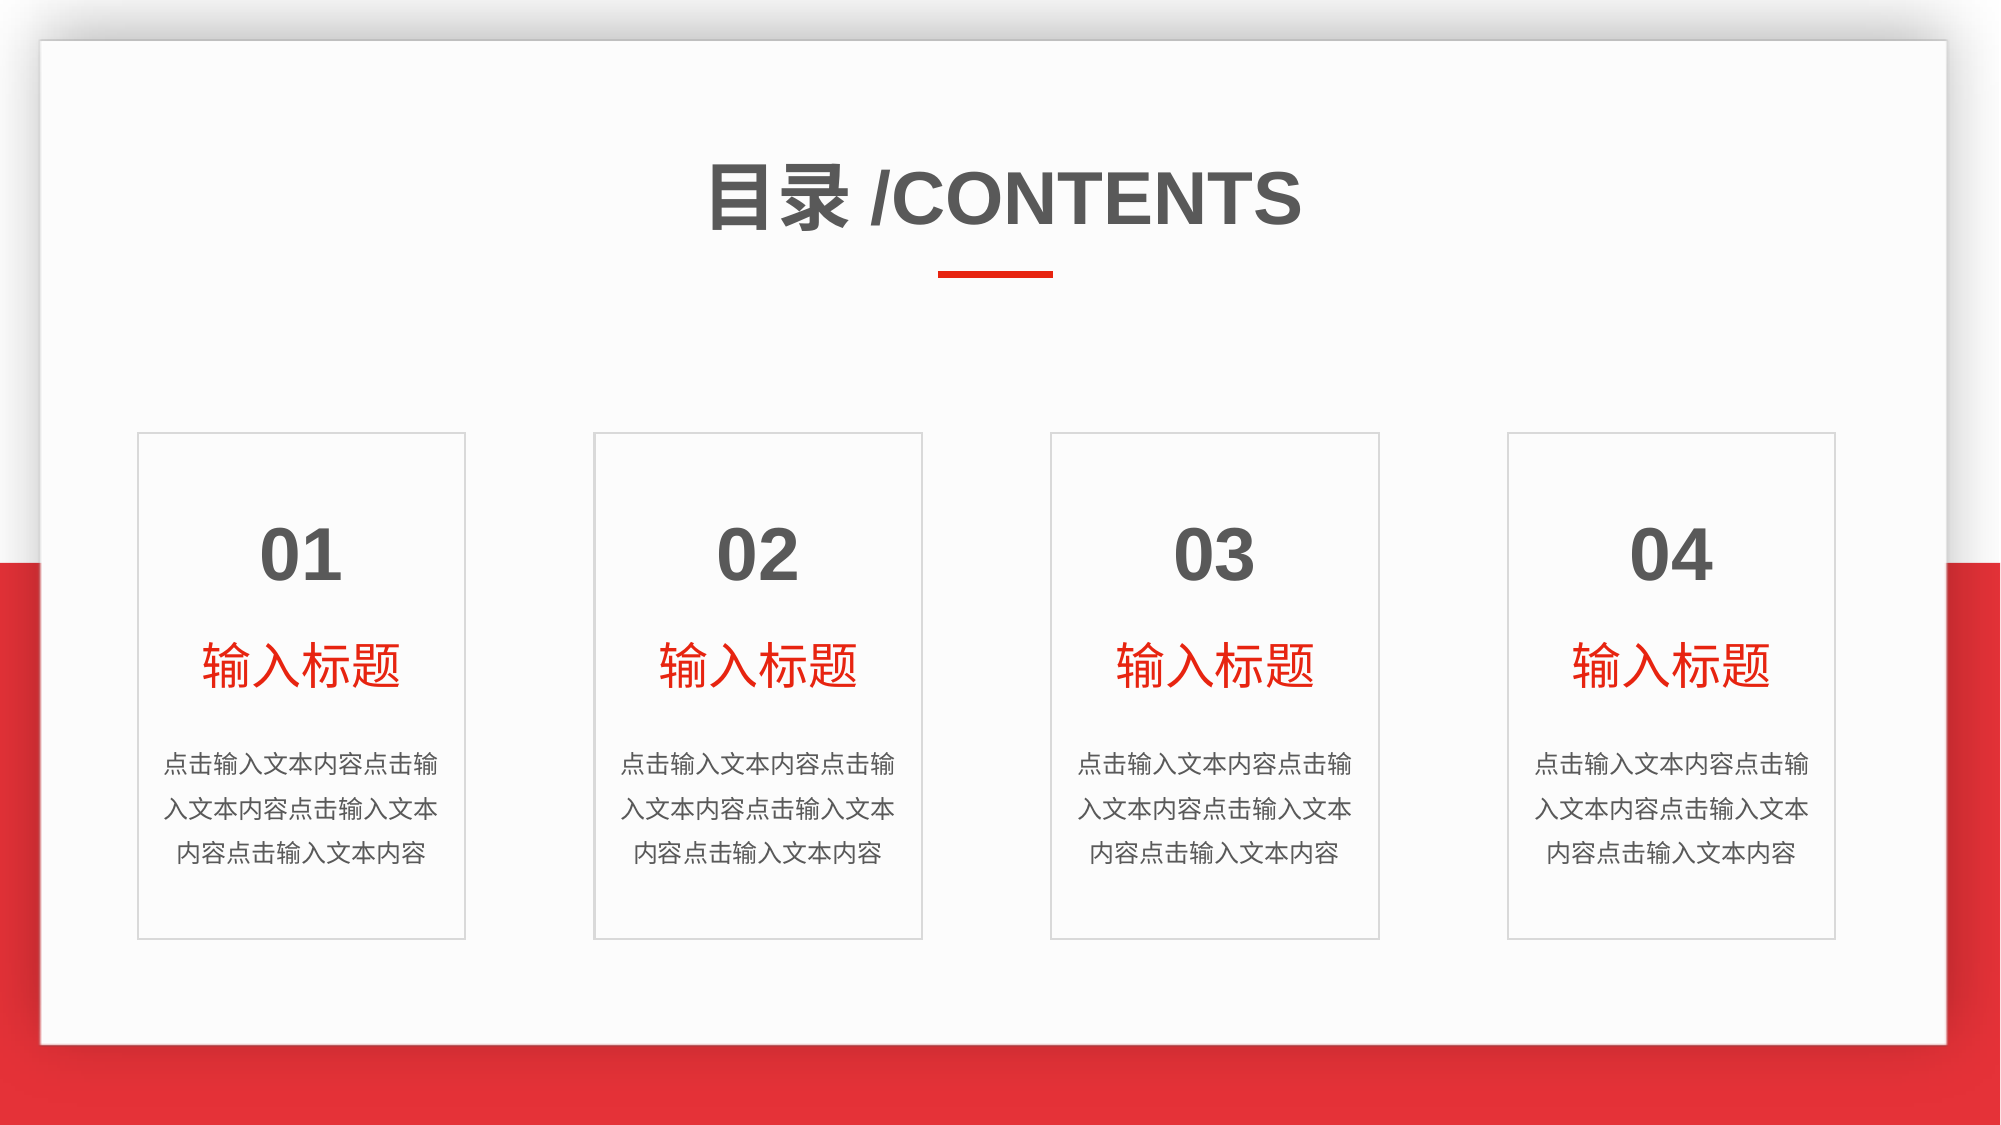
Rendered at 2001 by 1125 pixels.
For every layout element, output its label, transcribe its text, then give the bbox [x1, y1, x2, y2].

text_box 目录/CONTENTS [687, 142, 1319, 248]
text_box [594, 432, 922, 940]
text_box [1507, 432, 1836, 940]
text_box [1051, 432, 1379, 940]
picture [1, 0, 1999, 1122]
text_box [137, 432, 466, 940]
